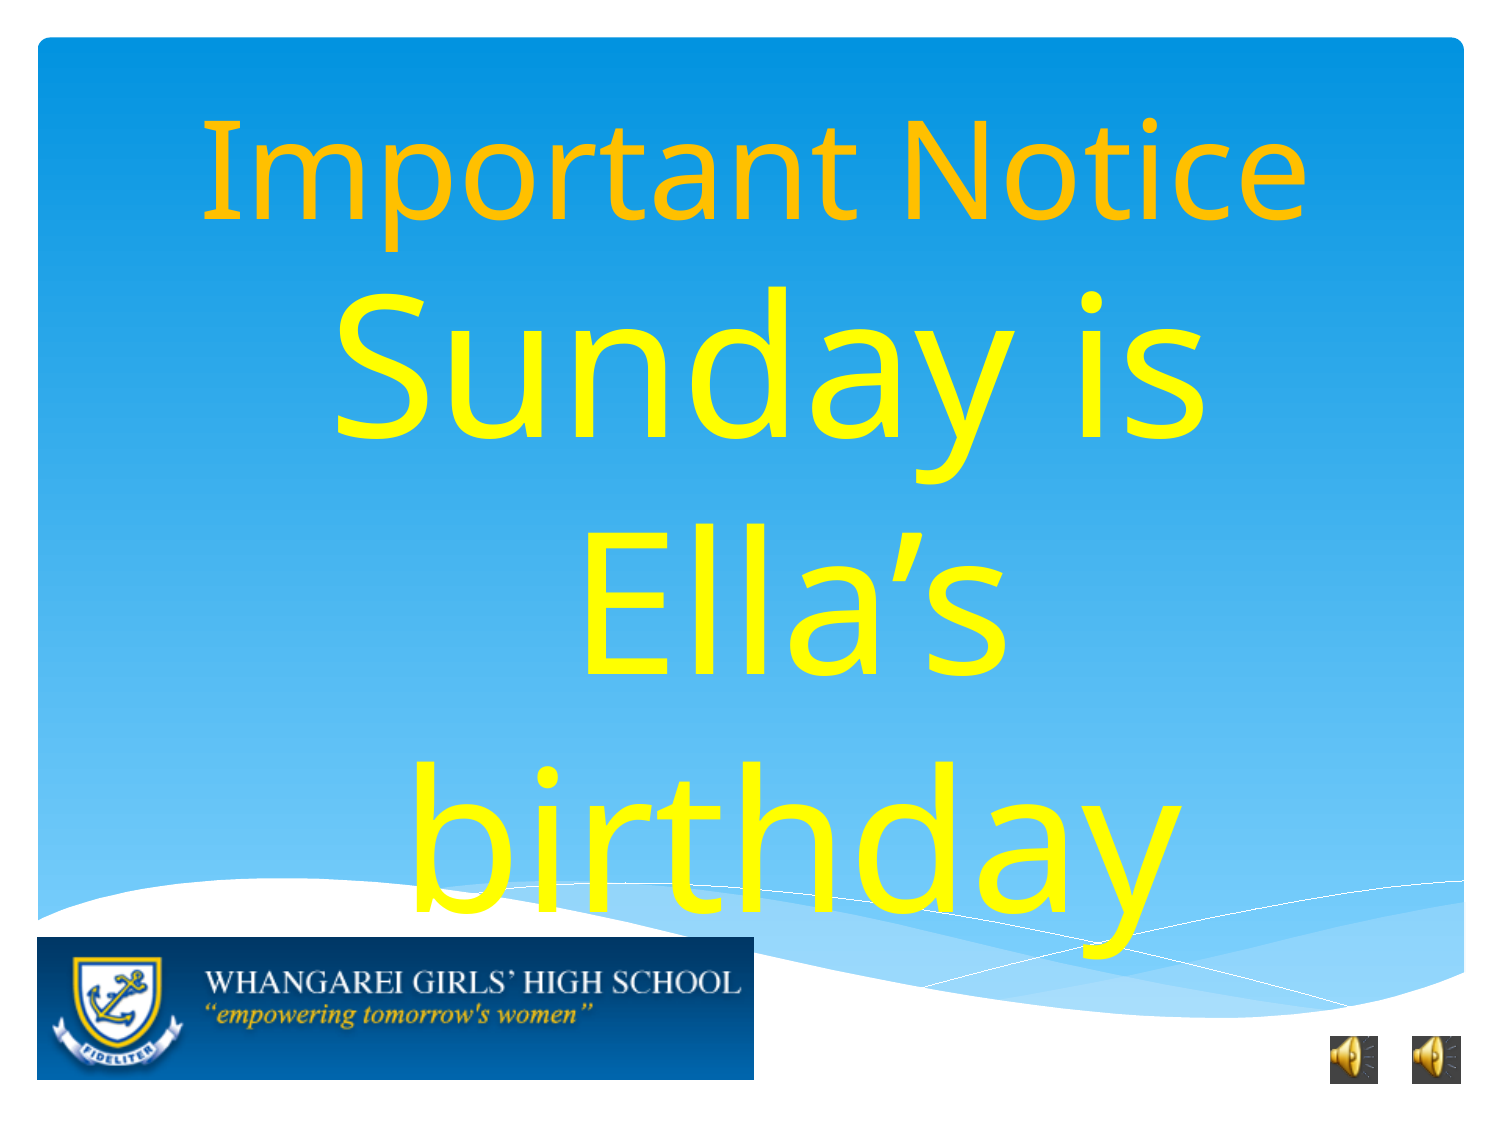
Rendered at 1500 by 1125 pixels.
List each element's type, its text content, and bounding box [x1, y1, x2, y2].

picture [1411, 1034, 1462, 1086]
text_box Sunday is Ella’s birthday [149, 231, 1391, 963]
picture [37, 937, 754, 1080]
text_box Important Notice [149, 37, 1362, 255]
picture [1328, 1034, 1380, 1086]
